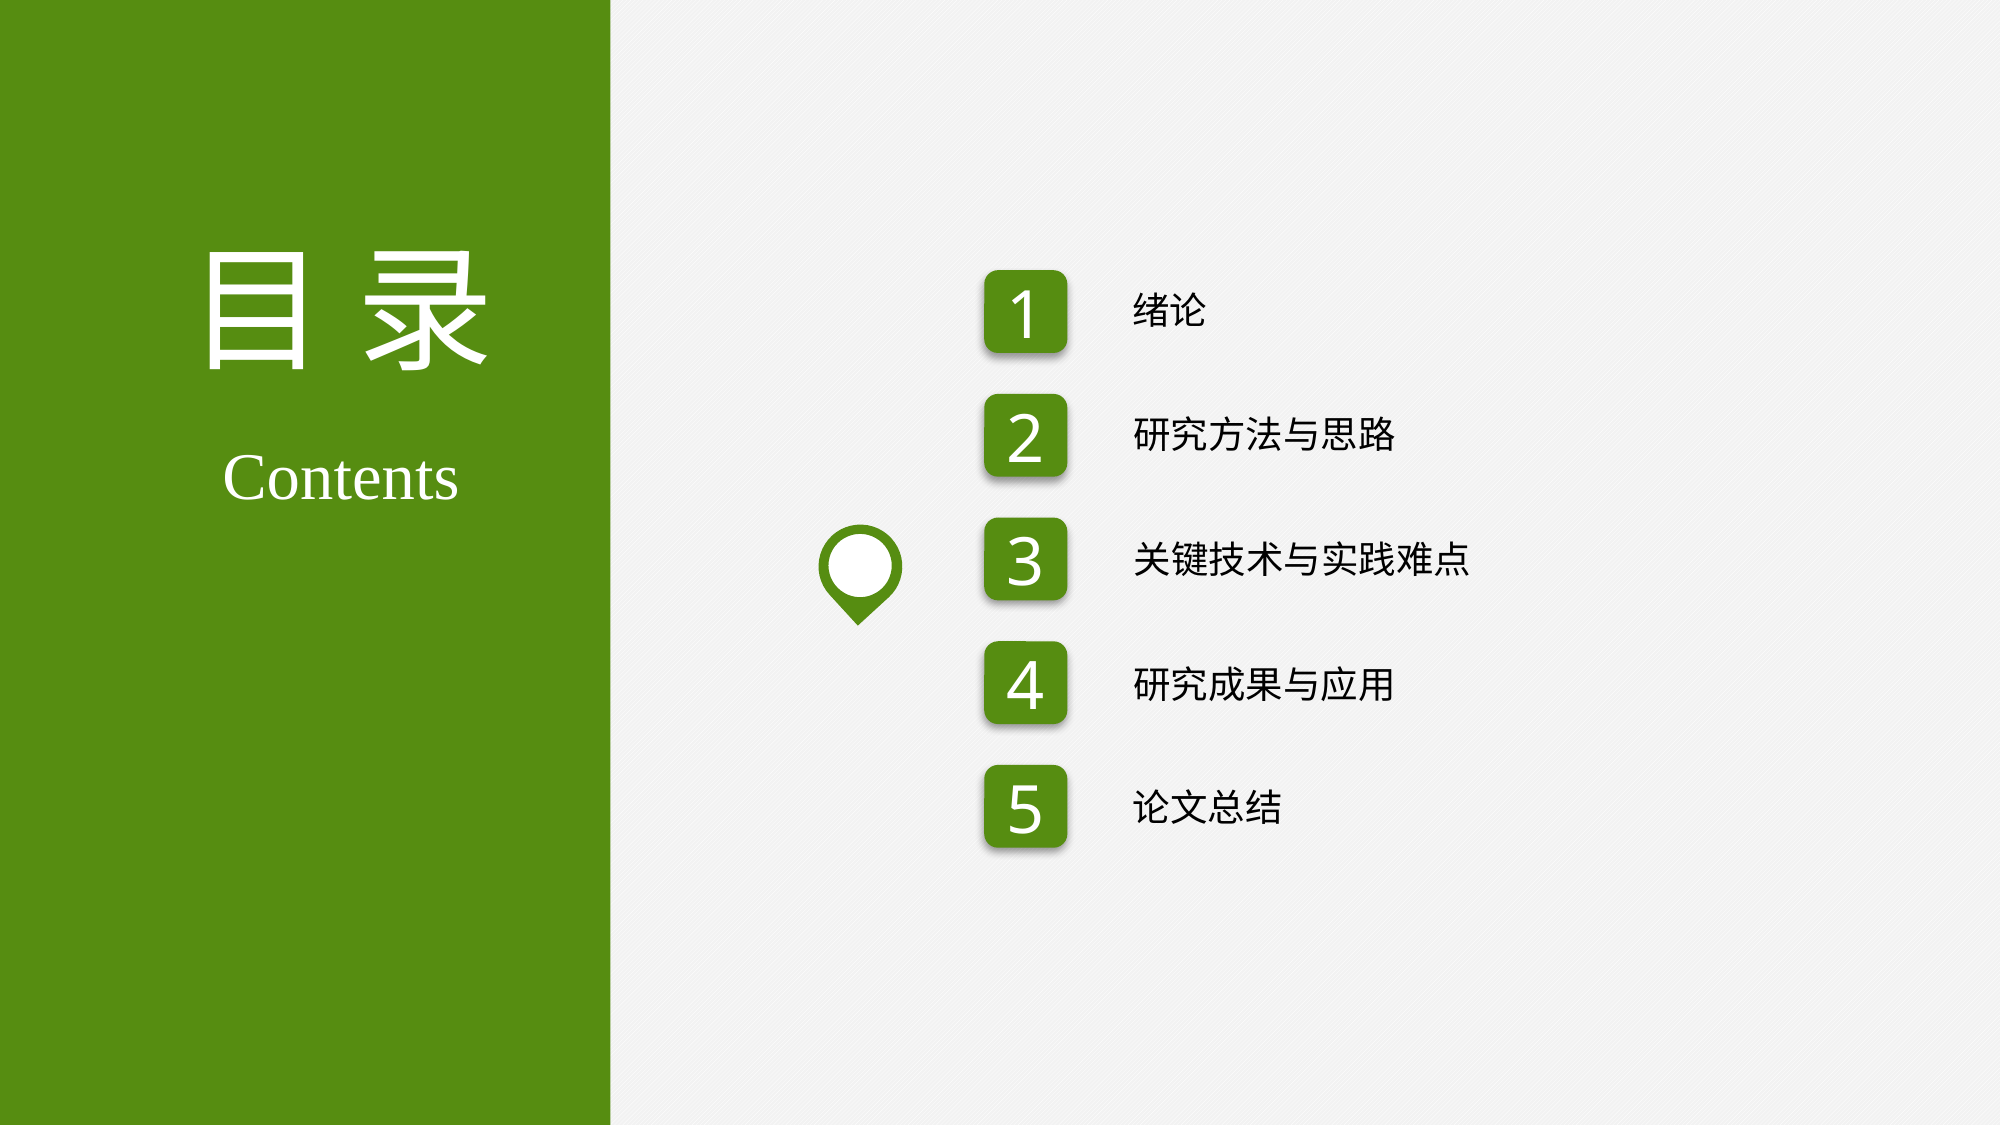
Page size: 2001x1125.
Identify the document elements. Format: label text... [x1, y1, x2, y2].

text_box 5 [983, 763, 1069, 849]
text_box 绪论 [1117, 280, 1223, 340]
text_box 目 录 [173, 214, 509, 395]
text_box Contents [207, 425, 475, 521]
text_box 3 [983, 516, 1069, 602]
text_box 关键技术与实践难点 [1118, 528, 1486, 589]
text_box 1 [983, 269, 1069, 355]
text_box [0, 0, 611, 1125]
text_box 2 [983, 392, 1069, 478]
text_box 研究方法与思路 [1118, 403, 1411, 464]
text_box 4 [983, 640, 1069, 726]
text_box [819, 525, 902, 608]
text_box 论文总结 [1117, 776, 1298, 836]
text_box 研究成果与应用 [1118, 653, 1411, 714]
